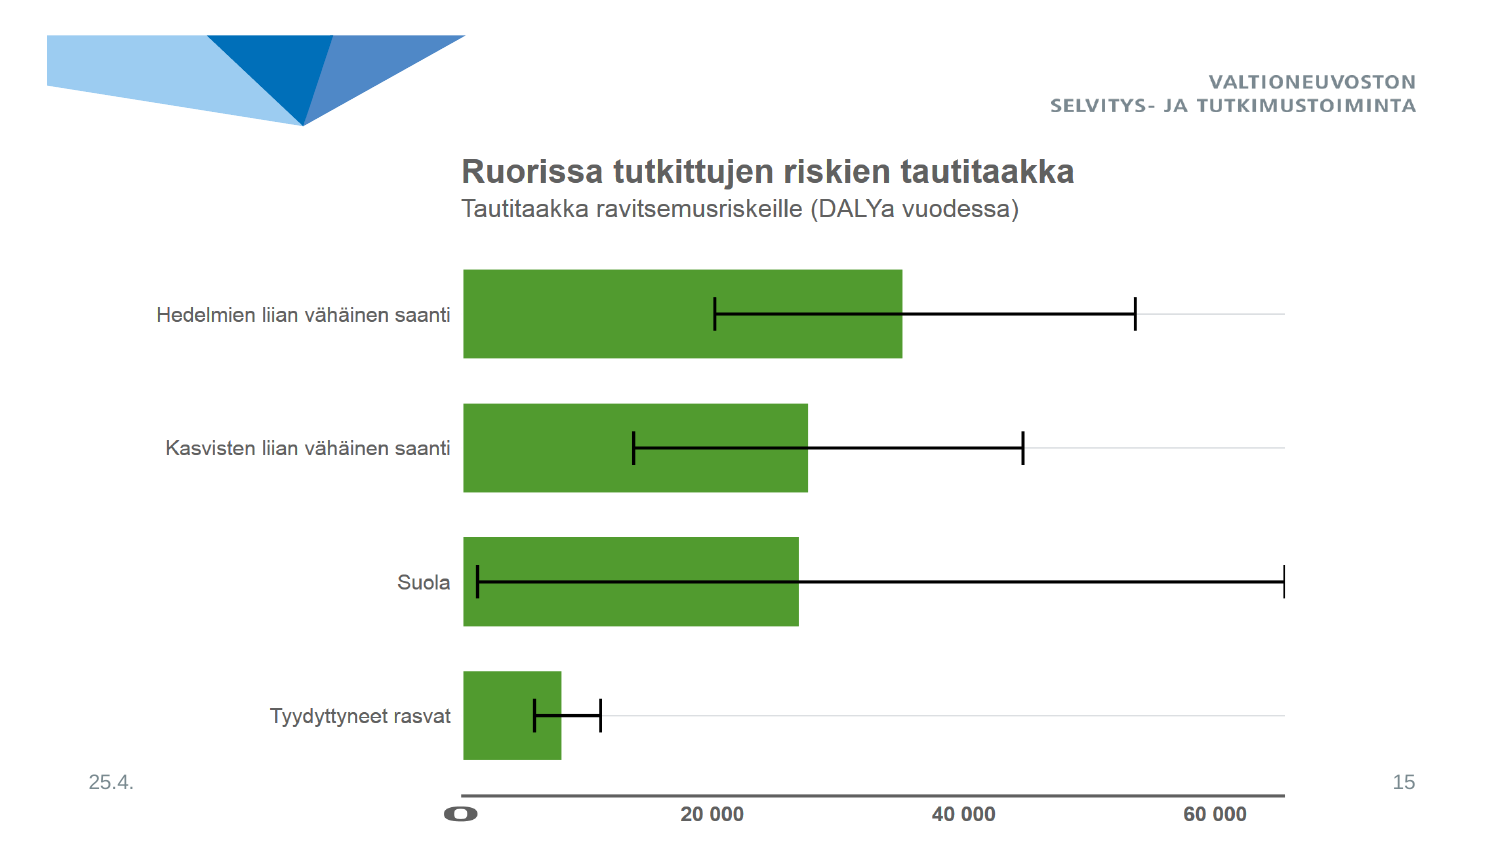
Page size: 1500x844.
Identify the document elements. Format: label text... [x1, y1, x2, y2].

picture [1051, 75, 1416, 112]
picture [135, 139, 1315, 842]
slide_number 15 [1352, 767, 1416, 796]
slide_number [88, 767, 130, 796]
